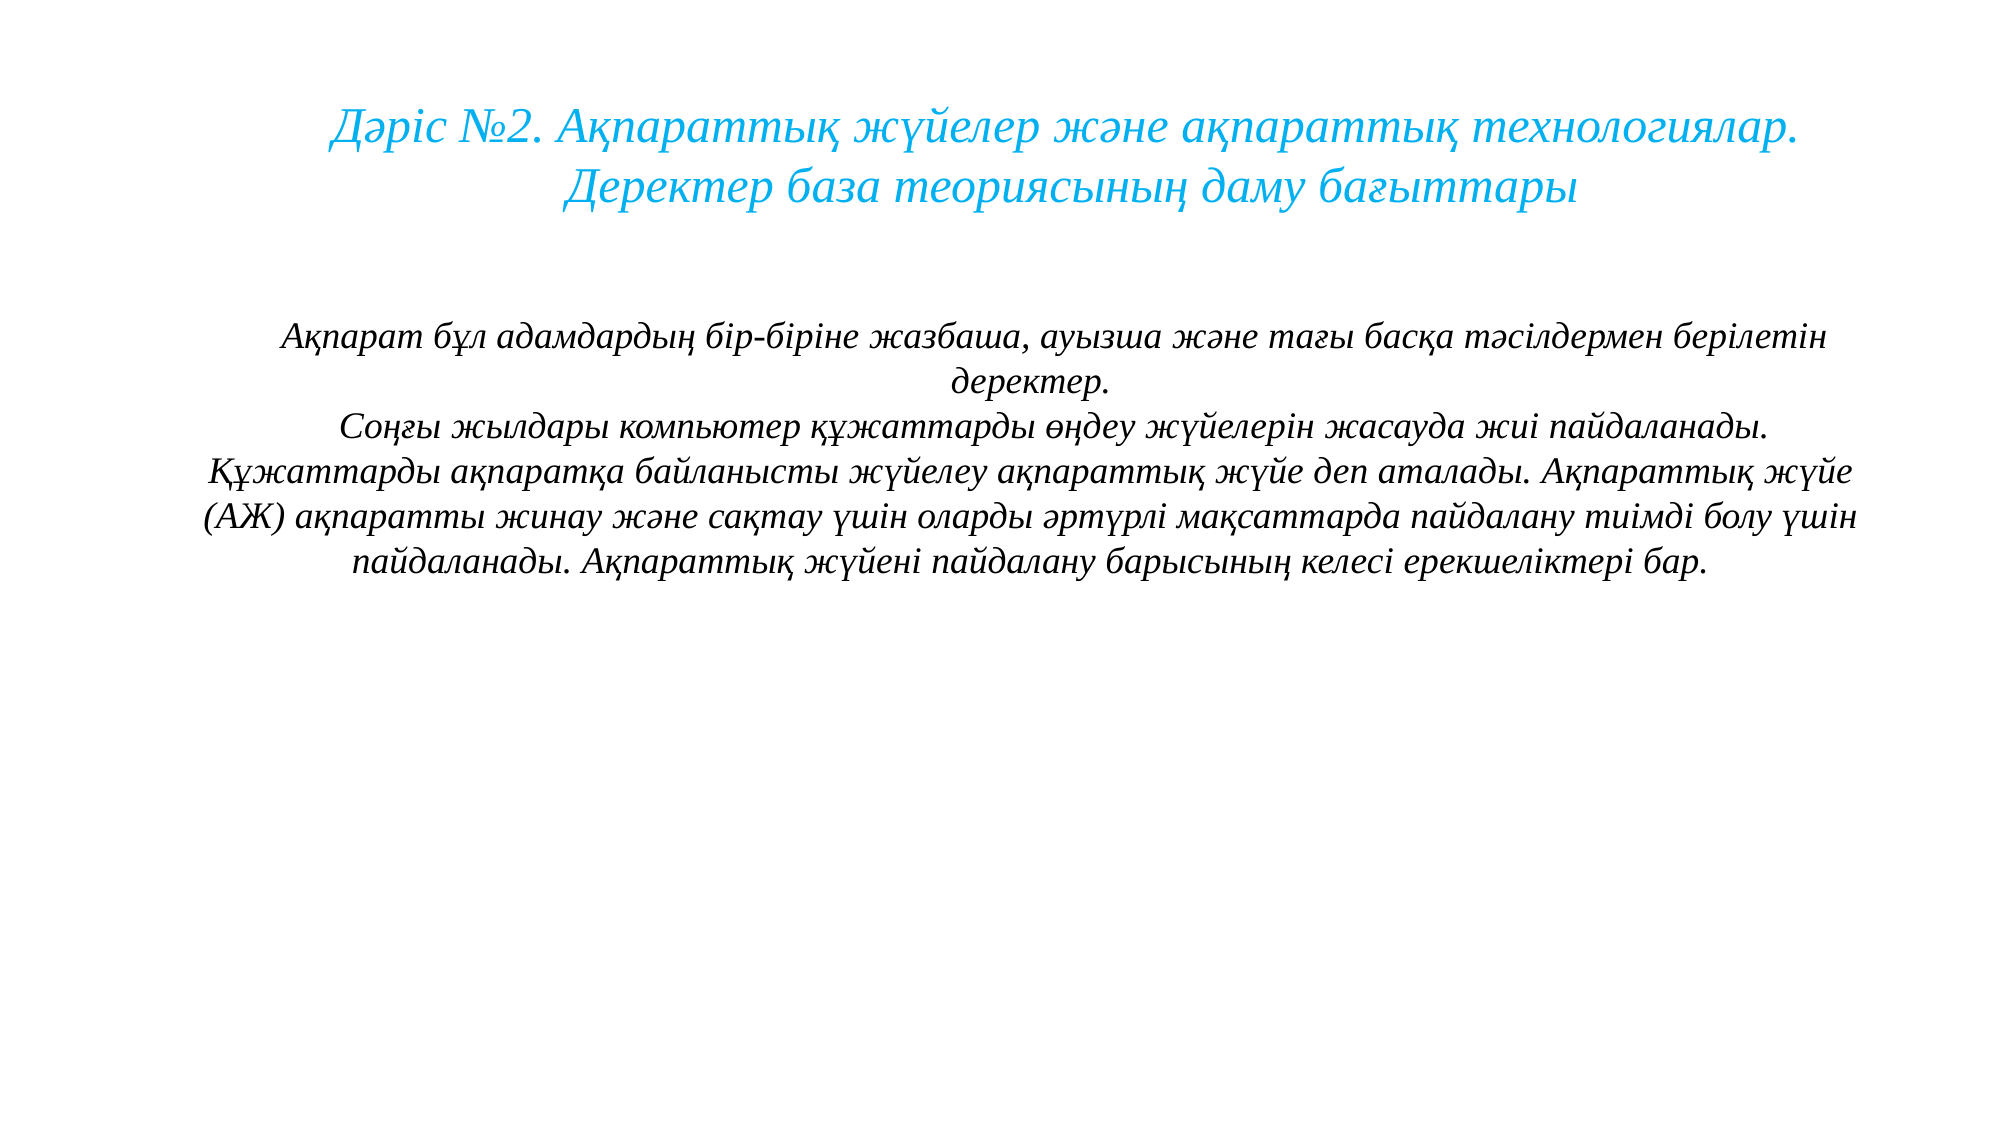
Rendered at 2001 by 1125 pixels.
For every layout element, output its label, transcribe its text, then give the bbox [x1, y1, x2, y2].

text_box Дәріс №2. Ақпараттық жүйелер және ақпараттық технологиялар. Деректер база теориясының даму бағыттары [315, 84, 1817, 220]
text_box Ақпарат бұл адамдардың бір-біріне жазбаша, ауызша және тағы басқа тәсілдермен берілетін деректер. Соңғы жылдары компьютер құжаттарды өңдеу жүйелерін жасауда жиі пайдаланады. Құжаттарды ақпаратқа байланысты жүйелеу ақпараттық жүйе деп аталады. Ақпараттық жүйе (АЖ) ақпаратты жинау және сақтау үшін оларды әртүрлі мақсаттарда пайдалану тиімді болу үшін пайдаланады. Ақпараттық жүйені пайдалану барысының келесі ерекшеліктері бар. [157, 303, 1905, 589]
